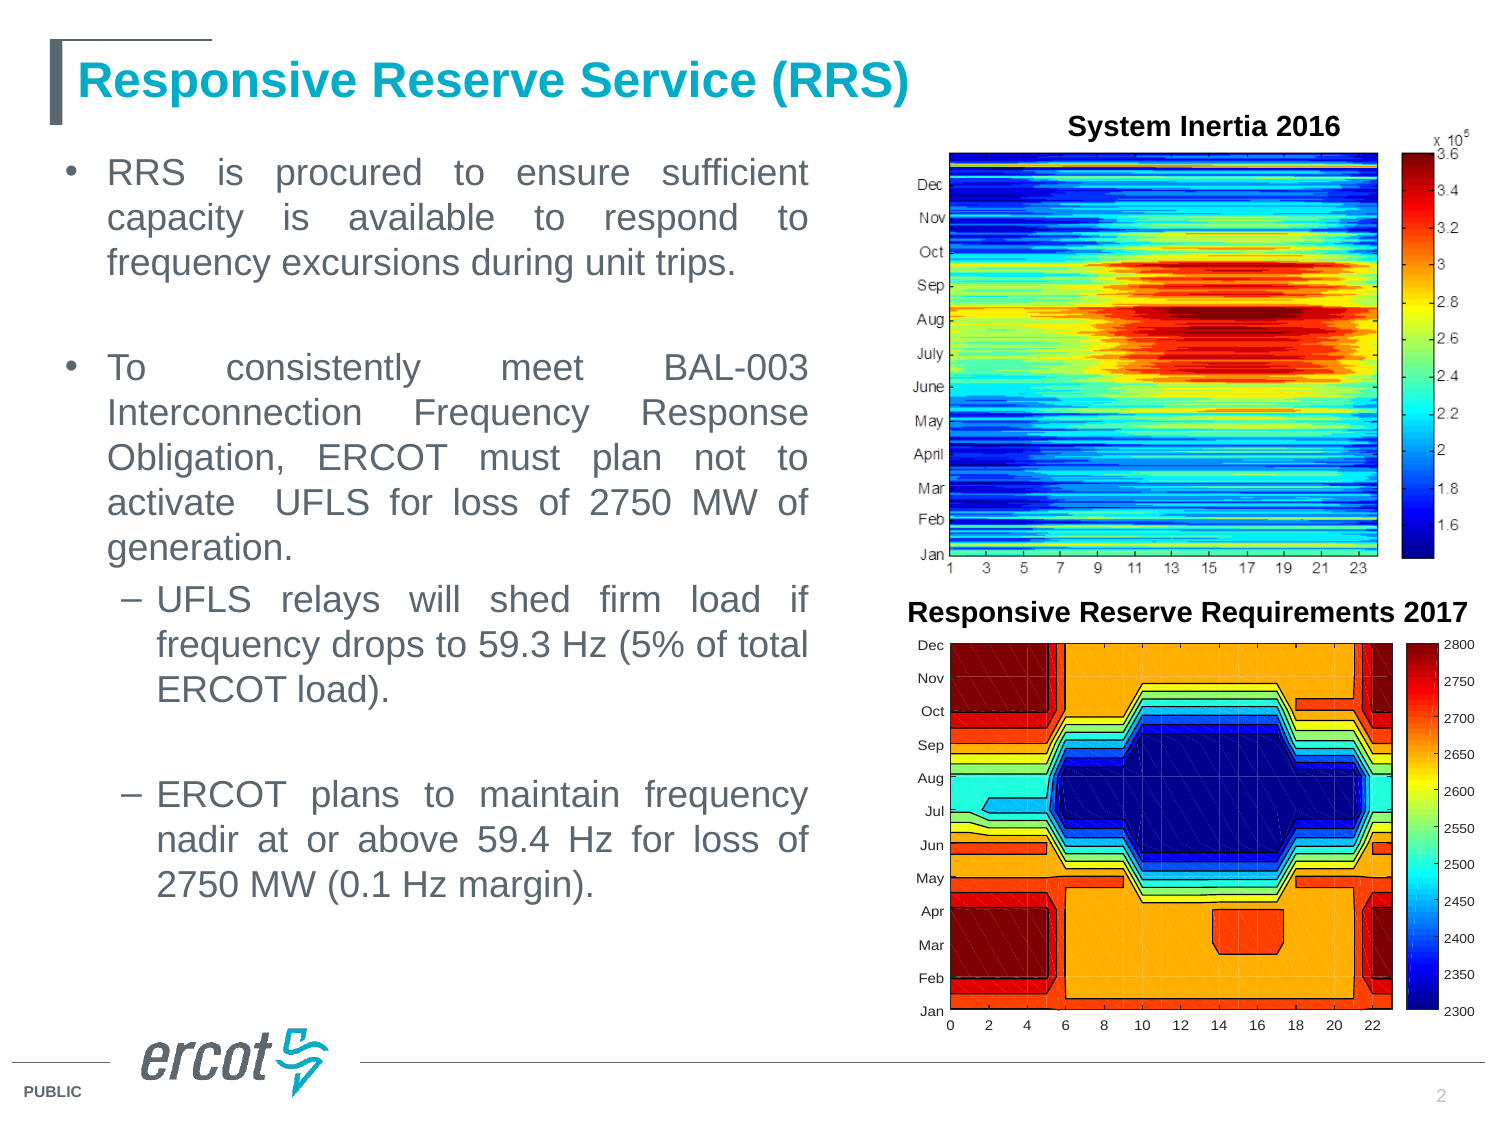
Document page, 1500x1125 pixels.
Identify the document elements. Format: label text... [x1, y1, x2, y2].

title Responsive Reserve Service (RRS) [62, 39, 1450, 125]
list RRS is procured to ensure sufficient capacity is available to respond to frequency excursions during unit trips. To consistently meet BAL-003 Interconnection Frequency Response Obligation, ERCOT must plan not to activate UFLS for loss of 2750 MW of generation. UFLS relays will shed firm load if frequency drops to 59.3 Hz (5% of total ERCOT load). ERCOT plans to maintain frequency nadir at or above 59.4 Hz for loss of 2750 MW (0.1 Hz margin). [50, 140, 824, 972]
text_box System Inertia 2016 [962, 99, 1446, 123]
picture [137, 1024, 332, 1100]
picture [898, 124, 1500, 585]
picture [876, 609, 1500, 1059]
text_box Responsive Reserve Requirements 2017 [876, 585, 1500, 609]
